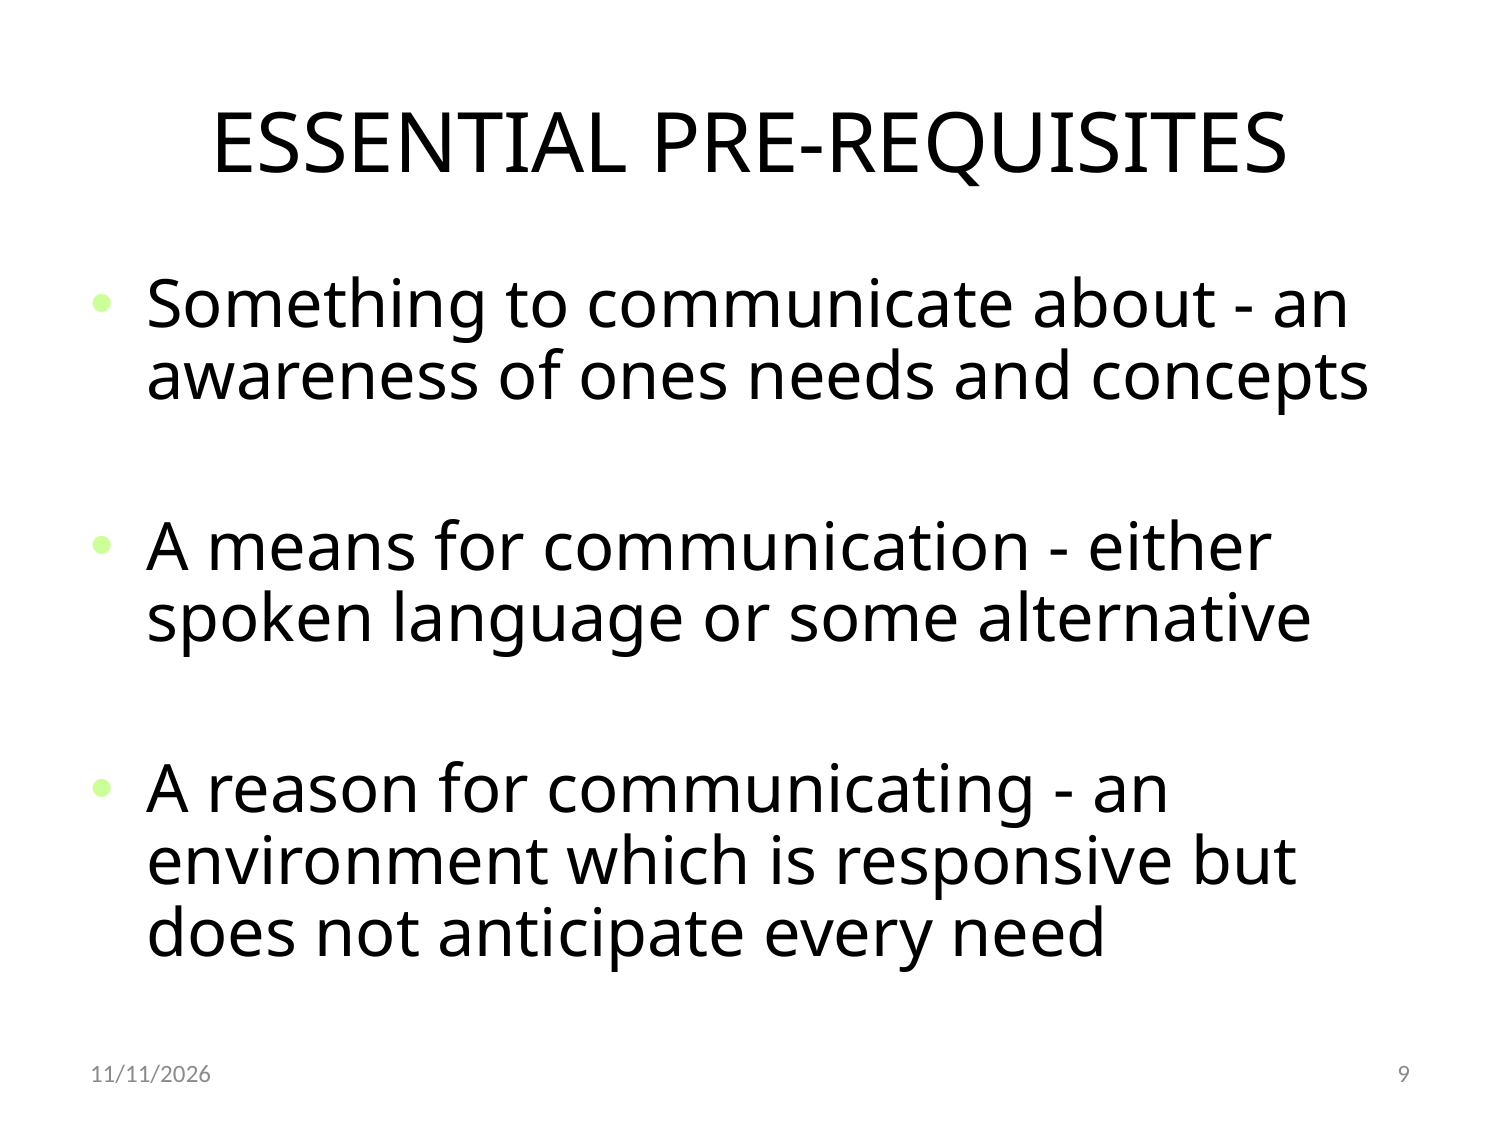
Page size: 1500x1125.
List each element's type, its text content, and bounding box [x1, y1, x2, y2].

list Something to communicate about - an awareness of ones needs and concepts A means for communication - either spoken language or some alternative A reason for communicating - an environment which is responsive but does not anticipate every need [75, 262, 1425, 1005]
slide_number 9 [1074, 1042, 1425, 1103]
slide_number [75, 1042, 425, 1103]
title ESSENTIAL PRE-REQUISITES [75, 45, 1425, 233]
